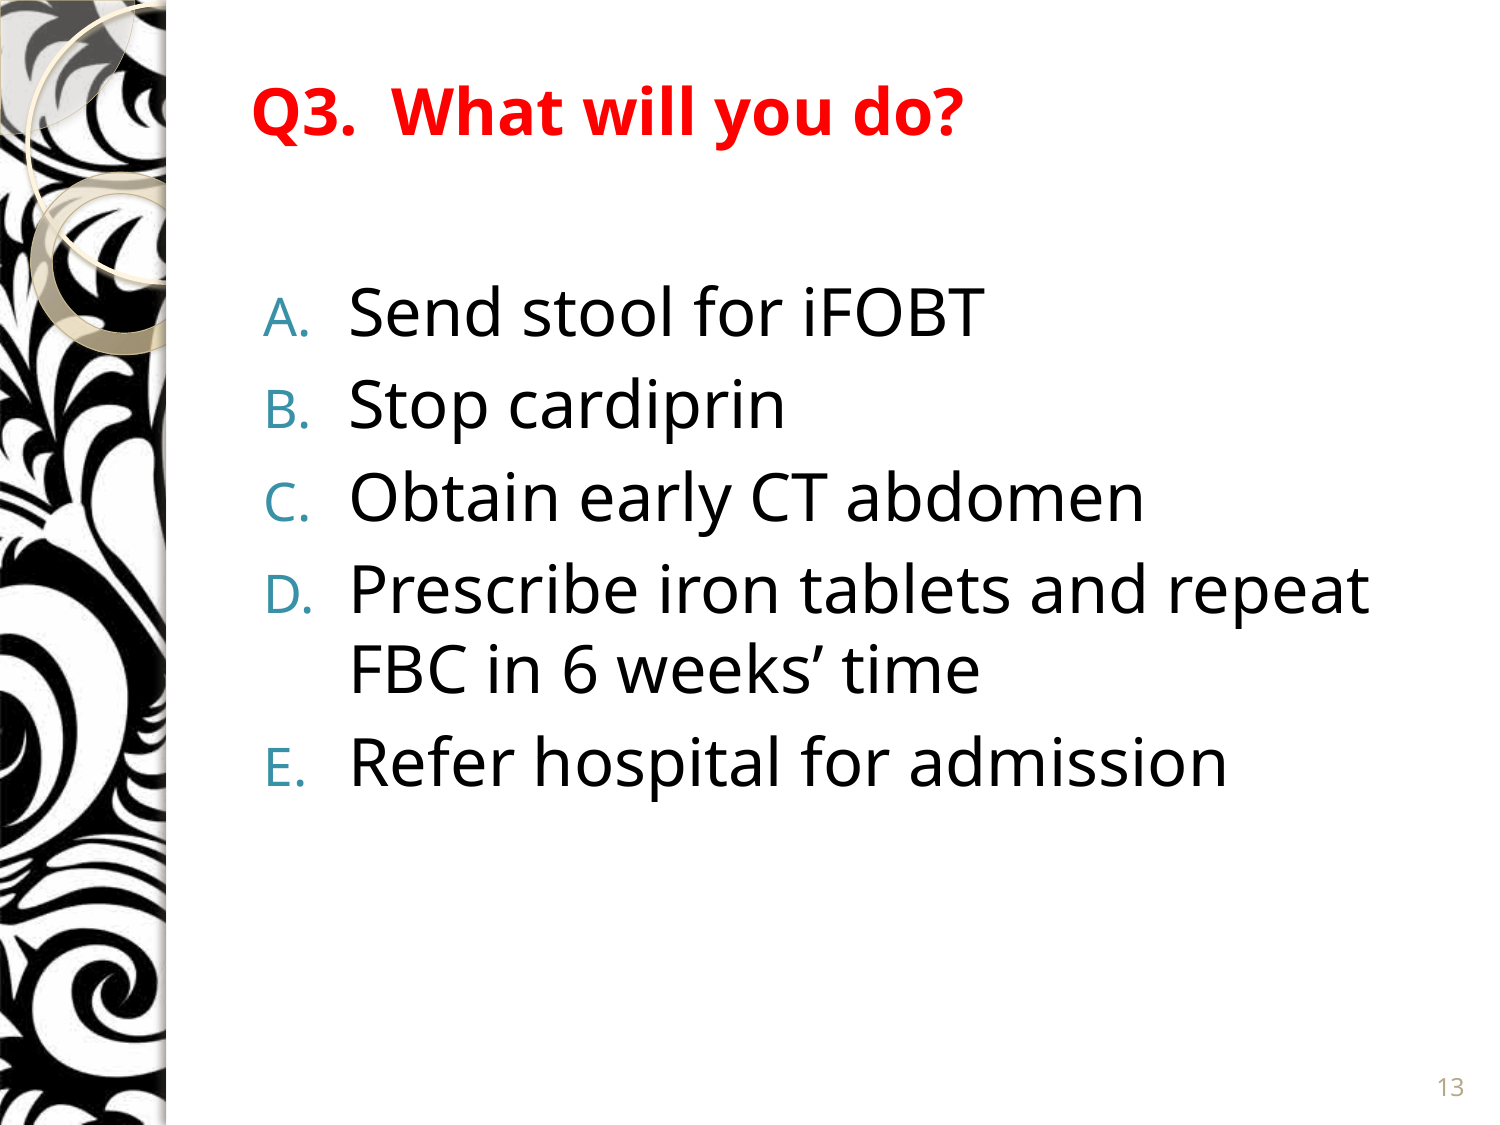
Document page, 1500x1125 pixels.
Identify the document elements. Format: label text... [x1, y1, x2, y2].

picture [62, 195, 160, 280]
list Send stool for iFOBT Stop cardiprin Obtain early CT abdomen Prescribe iron tablets and repeat FBC in 6 weeks’ time Refer hospital for admission [235, 262, 1450, 1050]
picture [136, 0, 164, 4]
title Q3. What will you do? [235, 62, 1466, 250]
picture [53, 241, 160, 332]
picture [32, 13, 160, 207]
picture [0, 134, 166, 1125]
slide_number 13 [1413, 1034, 1488, 1113]
